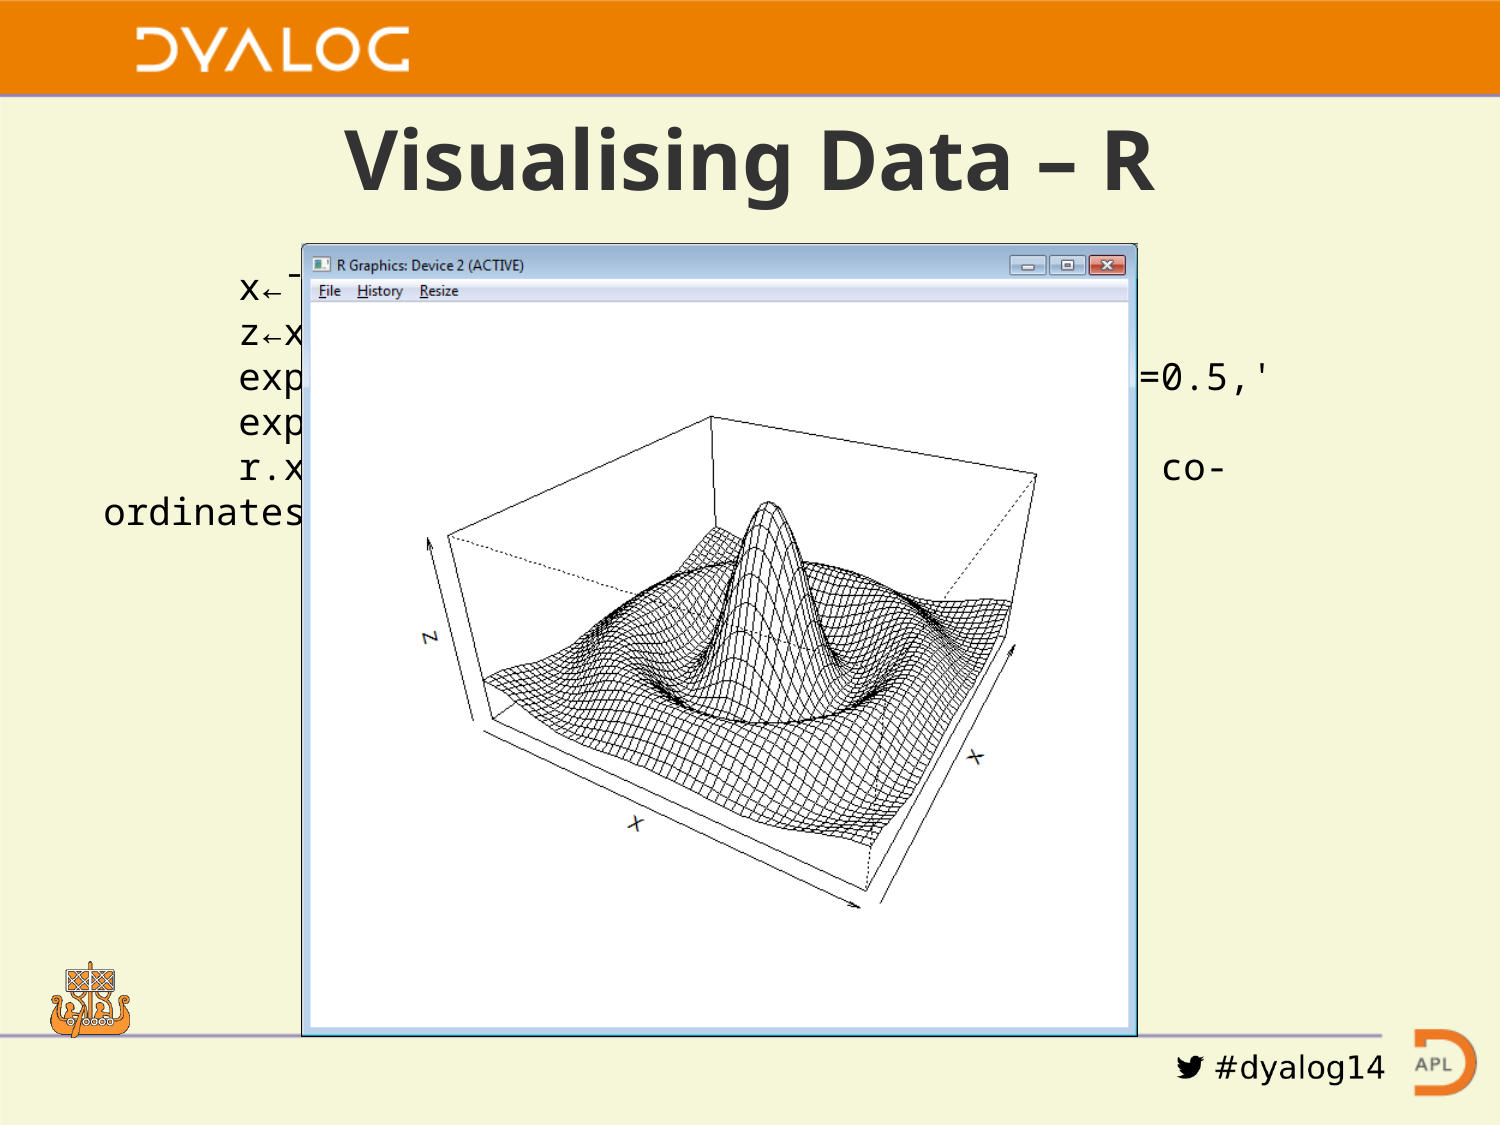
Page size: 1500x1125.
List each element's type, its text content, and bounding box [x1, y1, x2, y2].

subtitle x←¯10 10 {⍺[1]++\0,⍵⍴(|-/⍺)÷⍵} 50 z←x∘.{{10×(1○⍵)÷⍵}((⍺*2)+⍵*2)*.5}x expr←'persp(⍵,⍵,⍵,theta=30,phi=30,expand=0.5,' expr,←'xlab="X",ylab="X",zlab="Z")' r.x expr x x z ⍝ Use x for both x and y co-ordinates [88, 255, 295, 925]
subtitle x←¯10 10 {⍺[1]++\0,⍵⍴(|-/⍺)÷⍵} 50 z←x∘.{{10×(1○⍵)÷⍵}((⍺*2)+⍵*2)*.5}x expr←'persp(⍵,⍵,⍵,theta=30,phi=30,expand=0.5,' expr,←'xlab="X",ylab="X",zlab="Z")' r.x expr x x z ⍝ Use x for both x and y co-ordinates [1142, 255, 1436, 925]
title Visualising Data – R [112, 99, 1388, 268]
picture [0, 0, 1500, 1125]
